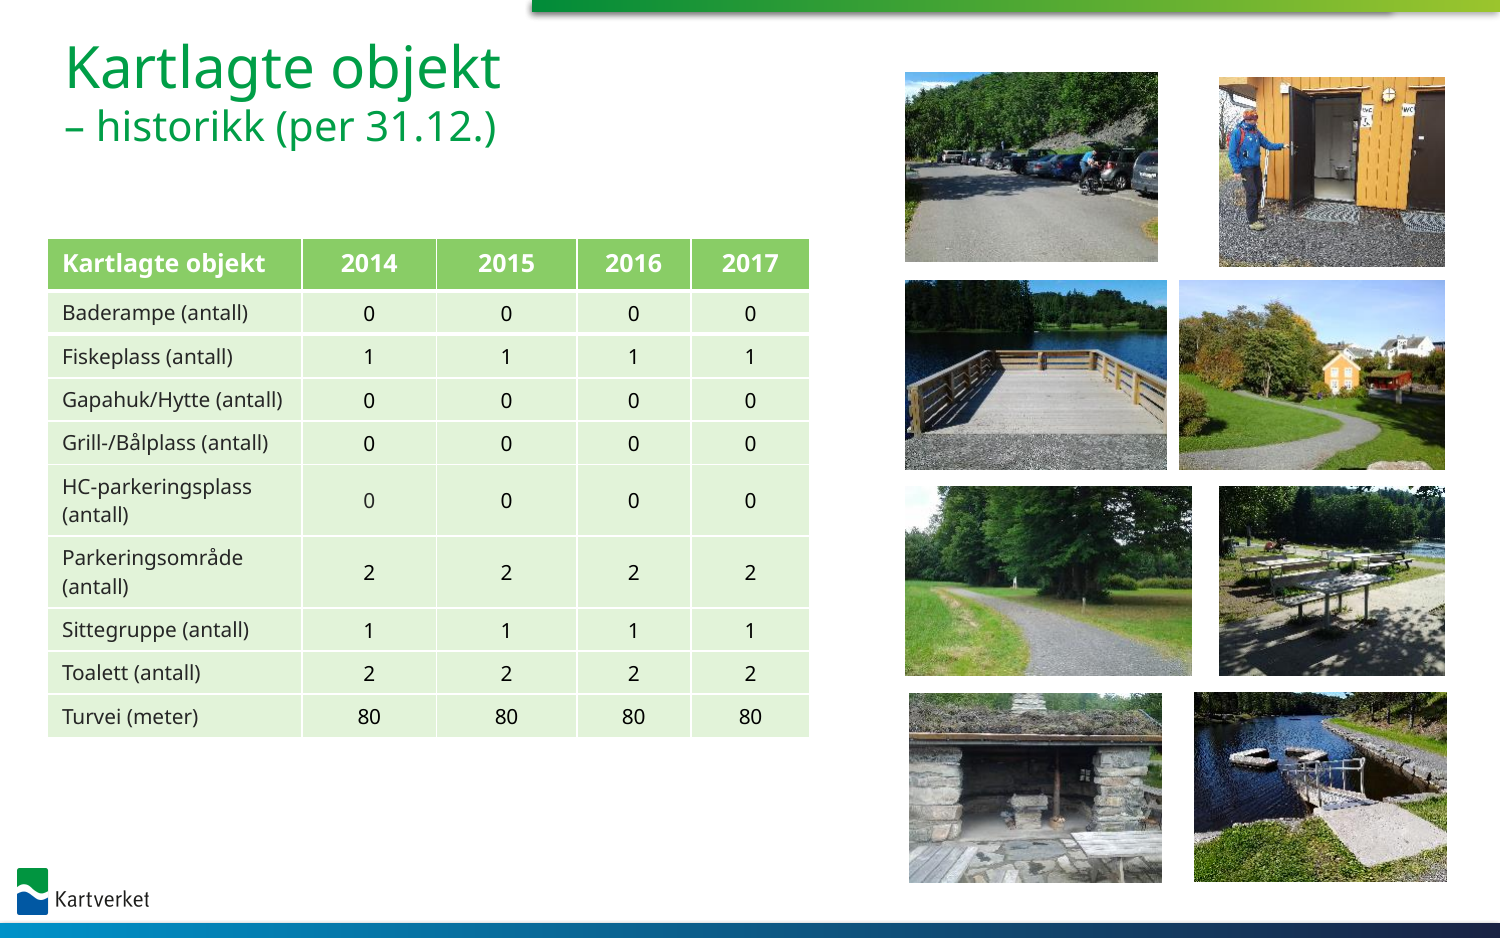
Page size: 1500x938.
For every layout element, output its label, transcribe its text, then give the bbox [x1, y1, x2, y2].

picture [1179, 280, 1445, 470]
picture [909, 693, 1163, 884]
table_header 2014 [303, 239, 436, 289]
text_box Kartlagte objekt – historikk (per 31.12.) [49, 14, 1431, 158]
table_cell Toalett (antall) [48, 652, 301, 693]
table_cell 1 [692, 336, 809, 377]
table_cell 80 [692, 695, 809, 737]
picture [1219, 77, 1445, 267]
table_header 2015 [437, 239, 576, 289]
table_cell 0 [692, 465, 809, 535]
table_cell 80 [437, 695, 576, 737]
table_cell Baderampe (antall) [48, 293, 301, 332]
table_header 2016 [578, 239, 690, 289]
table_cell 0 [692, 422, 809, 464]
table_cell 0 [578, 465, 690, 535]
table_cell 2 [303, 652, 436, 693]
table_cell 0 [437, 379, 576, 420]
table_cell 0 [303, 465, 436, 535]
table_cell Gapahuk/Hytte (antall) [48, 379, 301, 420]
table_cell 0 [692, 379, 809, 420]
table_cell 0 [578, 379, 690, 420]
table_cell 80 [578, 695, 690, 737]
table_cell 0 [437, 293, 576, 332]
table_header 2017 [692, 239, 809, 289]
table_cell 0 [303, 422, 436, 464]
picture [905, 486, 1193, 676]
table_cell Parkeringsområde (antall) [48, 537, 301, 607]
table_cell 0 [578, 422, 690, 464]
table_cell 0 [578, 293, 690, 332]
table_cell 0 [692, 293, 809, 332]
table_cell 2 [692, 652, 809, 693]
table_cell Fiskeplass (antall) [48, 336, 301, 377]
table_cell Turvei (meter) [48, 695, 301, 737]
table_cell 1 [692, 609, 809, 650]
table_cell 1 [437, 336, 576, 377]
picture [1219, 486, 1445, 676]
table_cell 2 [578, 537, 690, 607]
table_cell 2 [303, 537, 436, 607]
picture [905, 72, 1158, 262]
table_cell 0 [437, 422, 576, 464]
table_cell 1 [303, 336, 436, 377]
table_cell 2 [437, 537, 576, 607]
table_cell 1 [303, 609, 436, 650]
table_cell 0 [303, 293, 436, 332]
table_cell 2 [578, 652, 690, 693]
table_cell 1 [437, 609, 576, 650]
table_header Kartlagte objekt [48, 239, 301, 289]
table_cell 80 [303, 695, 436, 737]
table_cell 2 [692, 537, 809, 607]
table_cell 1 [578, 609, 690, 650]
table_cell 0 [303, 379, 436, 420]
table_cell Grill-/Bålplass (antall) [48, 422, 301, 464]
table_cell 0 [437, 465, 576, 535]
table_cell Sittegruppe (antall) [48, 609, 301, 650]
table_cell HC-parkeringsplass (antall) [48, 465, 301, 535]
picture [905, 280, 1167, 470]
table_cell 1 [578, 336, 690, 377]
table_cell 2 [437, 652, 576, 693]
picture [1194, 692, 1448, 882]
